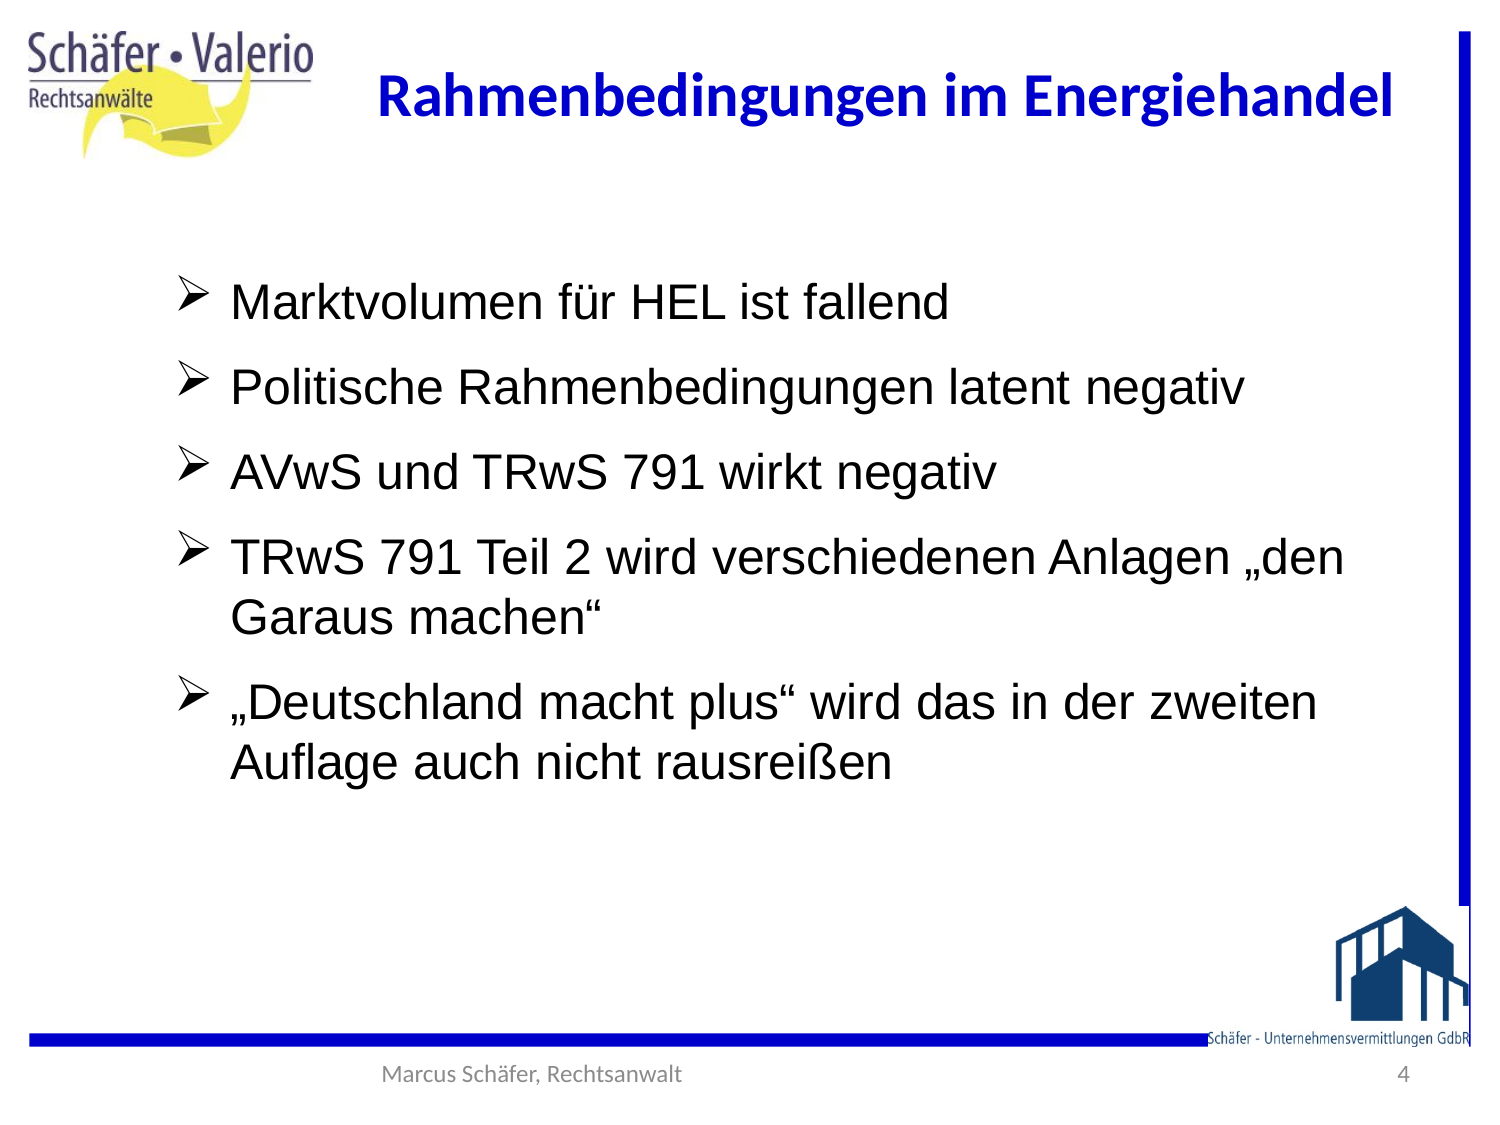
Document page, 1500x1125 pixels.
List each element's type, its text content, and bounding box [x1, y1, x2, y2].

picture [1208, 905, 1470, 1048]
slide_number 4 [1074, 1055, 1425, 1103]
picture [28, 31, 314, 160]
footer Marcus Schäfer, Rechtsanwalt [76, 1055, 988, 1103]
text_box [29, 31, 1471, 1048]
